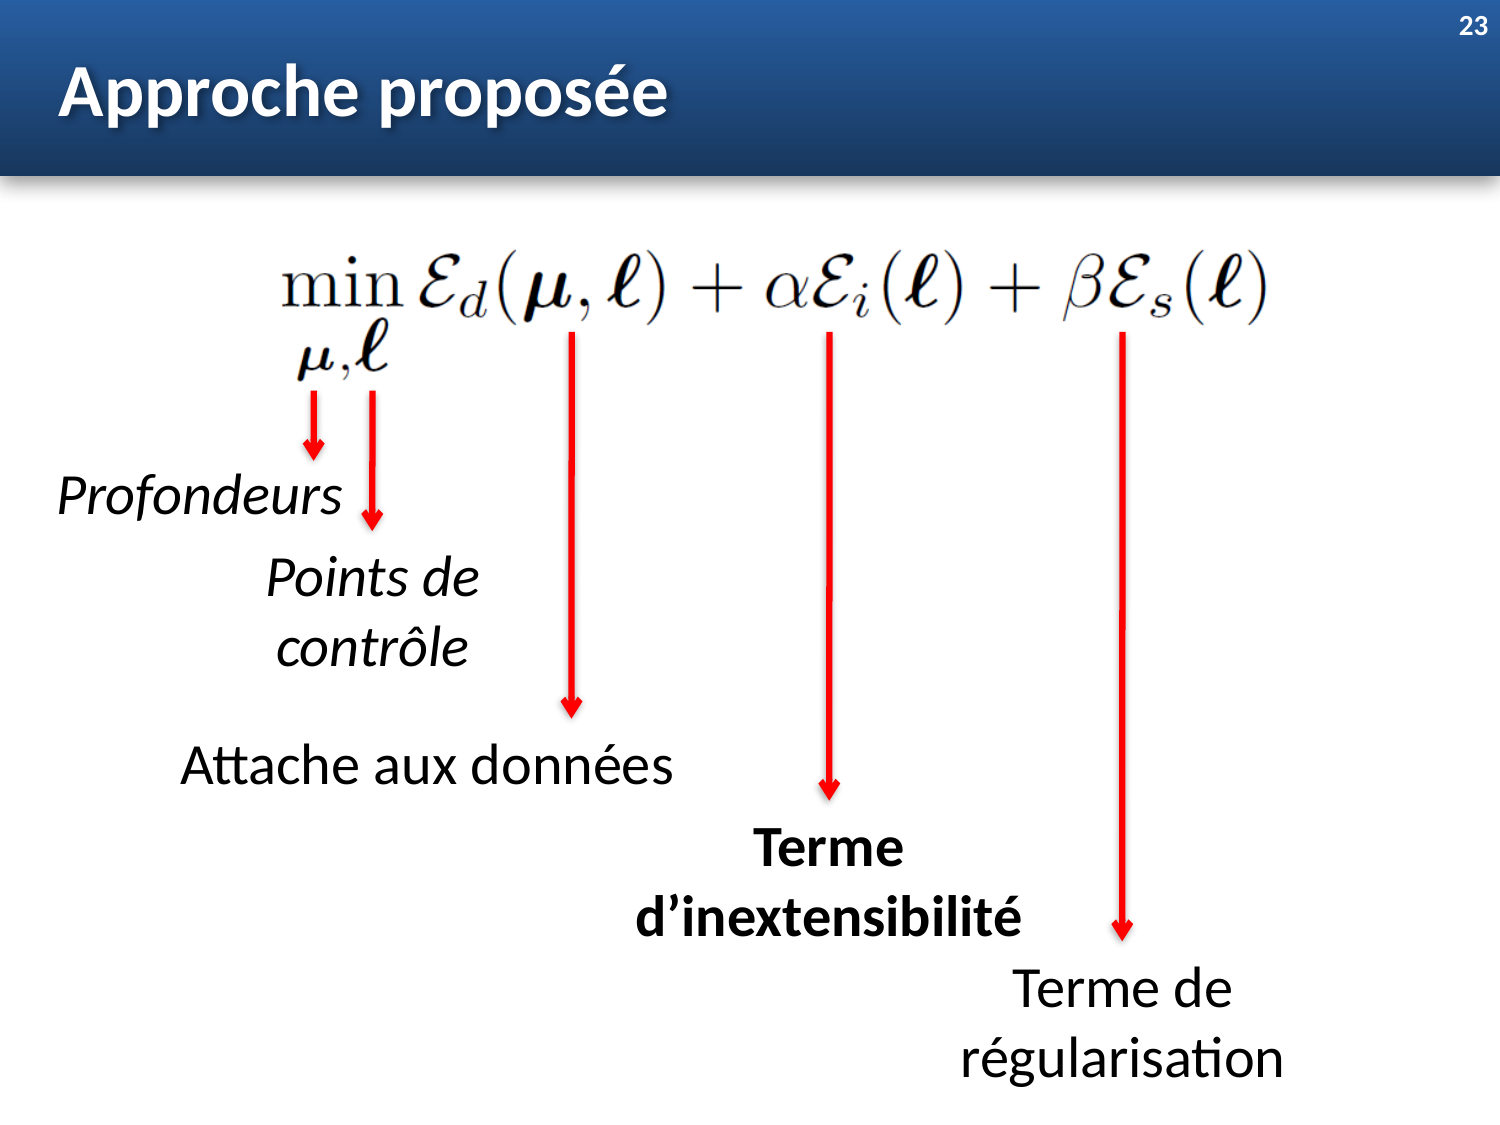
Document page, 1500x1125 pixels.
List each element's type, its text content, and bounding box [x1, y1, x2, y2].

text_box Terme de régularisation [851, 941, 1395, 1047]
text_box Points de contrôle [225, 531, 521, 696]
text_box Terme d’inextensibilité [613, 800, 1046, 907]
picture [272, 226, 1269, 393]
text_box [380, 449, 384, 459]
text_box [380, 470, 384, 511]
list Approche proposée [0, 0, 1500, 173]
text_box Profondeurs [41, 449, 364, 555]
text_box Attache aux données [135, 718, 719, 825]
slide_number 23 [1364, 0, 1500, 60]
